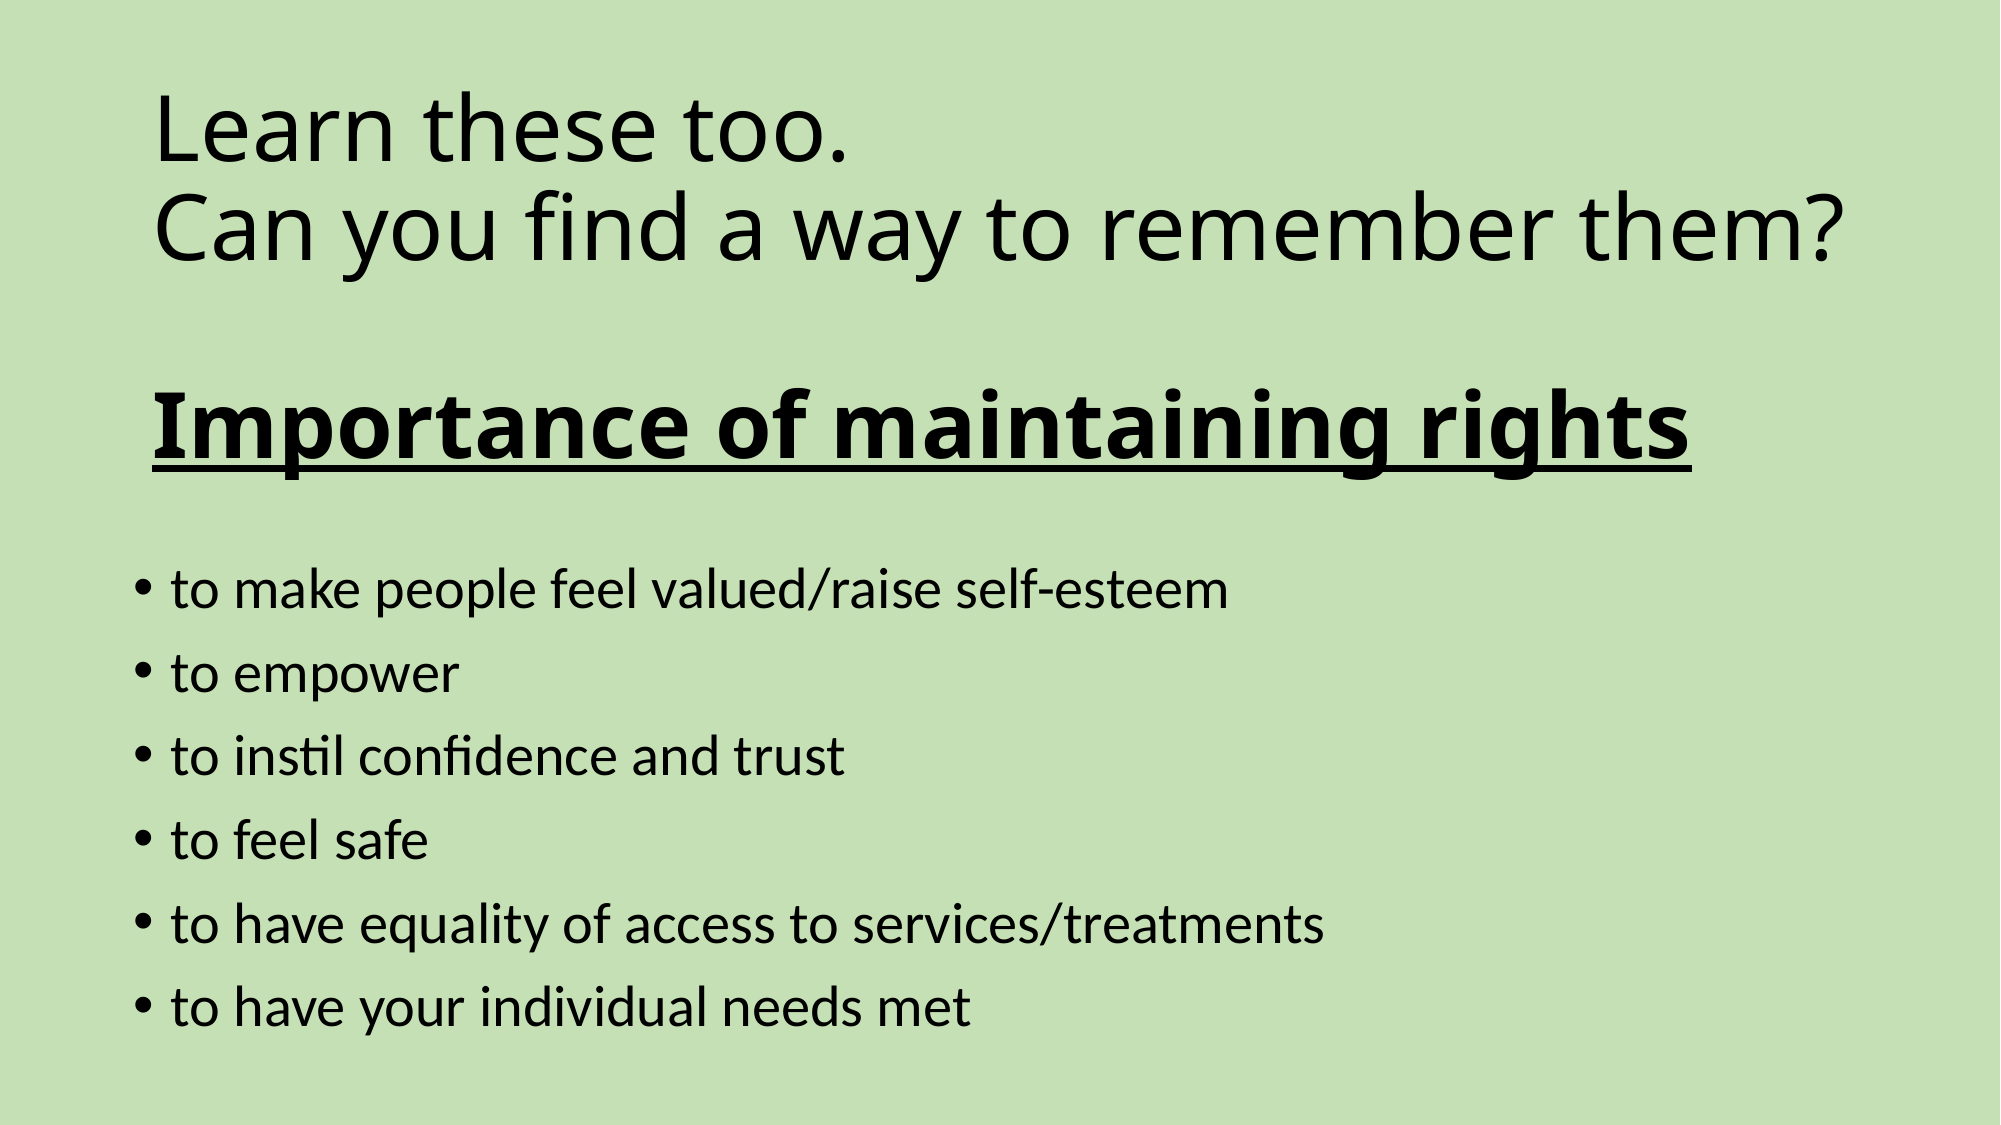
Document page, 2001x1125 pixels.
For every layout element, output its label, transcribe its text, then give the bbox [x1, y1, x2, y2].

list to make people feel valued/raise self-esteem to empower to instil confidence and trust to feel safe to have equality of access to services/treatments to have your individual needs met [118, 550, 1843, 1066]
title Learn these too. Can you find a way to remember them? Importance of maintaining rights [137, 59, 1863, 500]
